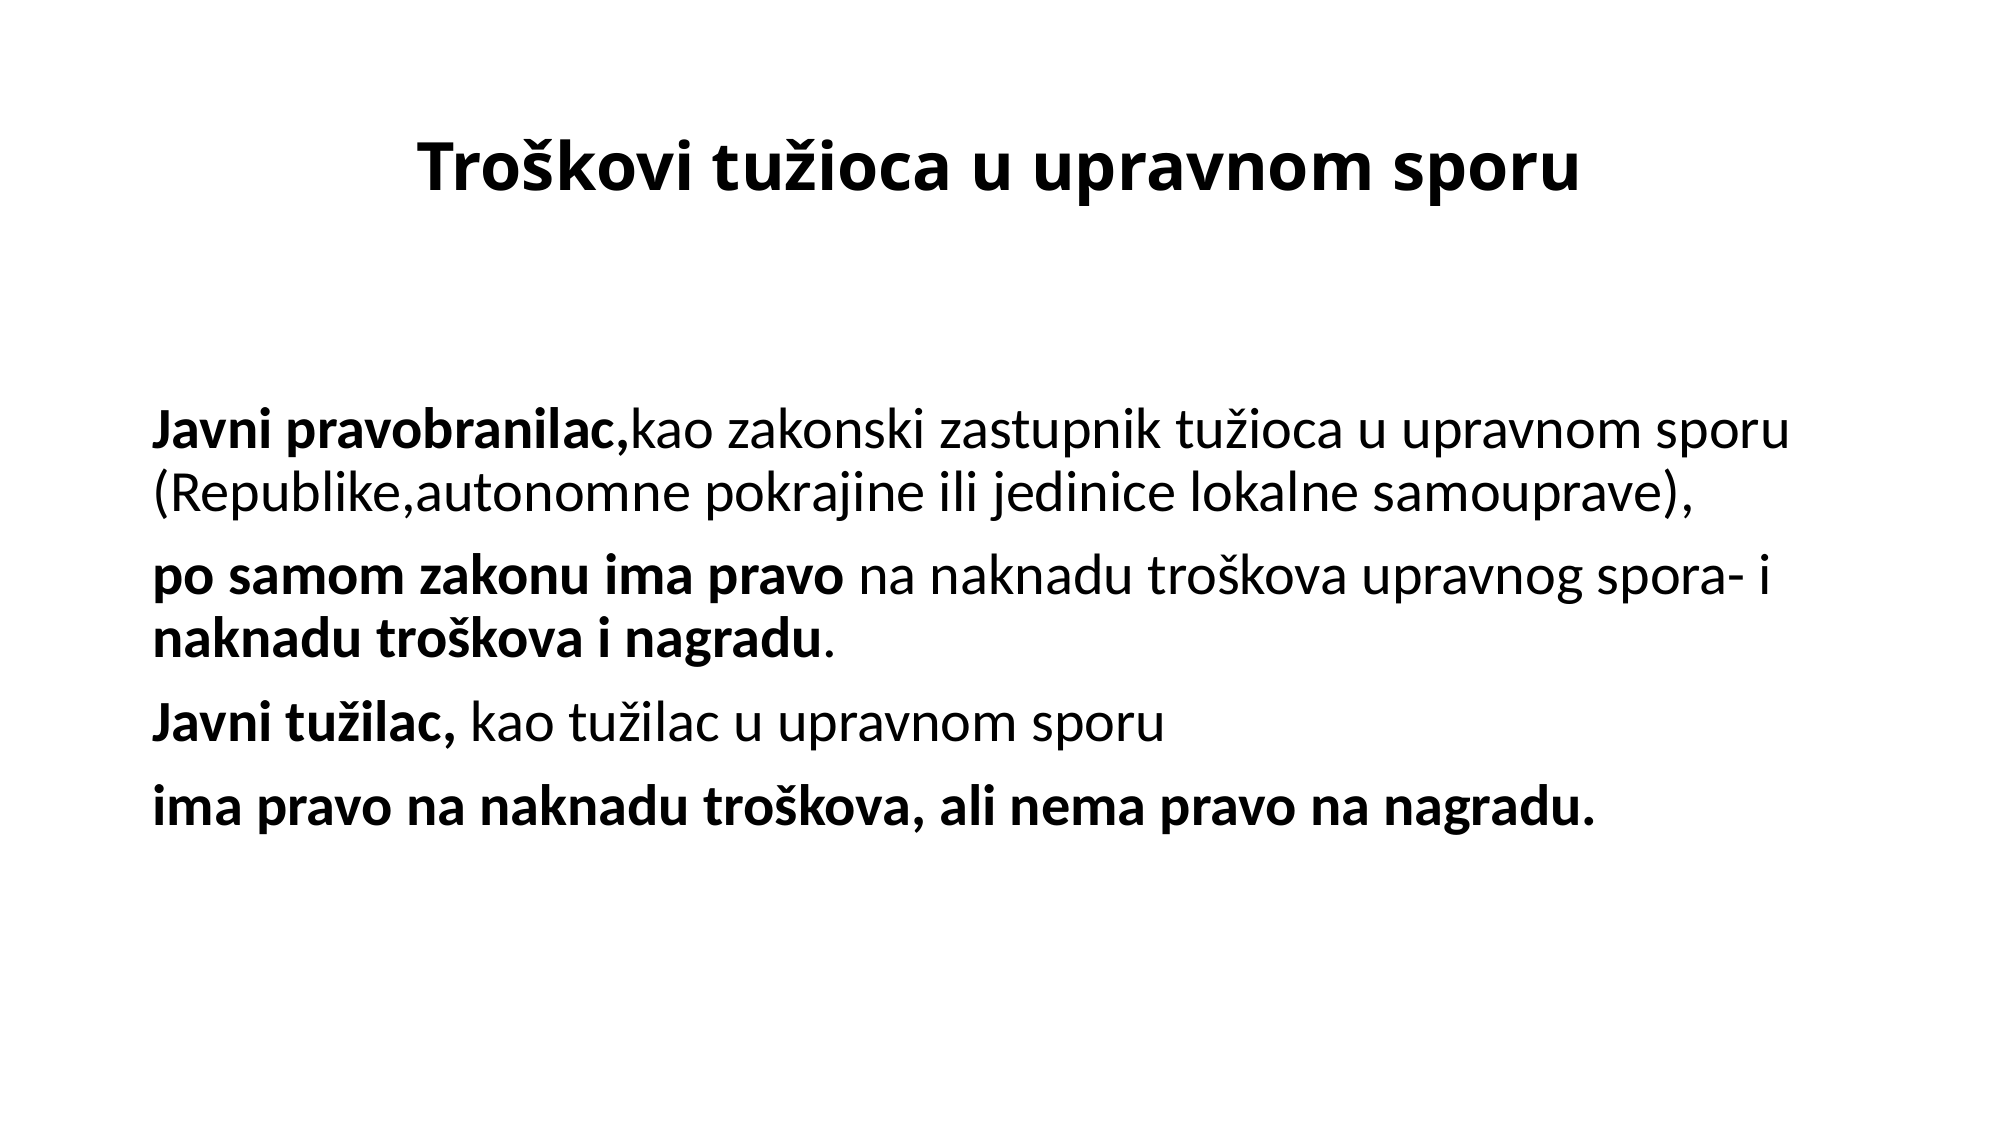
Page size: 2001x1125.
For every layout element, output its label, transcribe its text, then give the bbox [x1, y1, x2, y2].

list Javni pravobranilac,kao zakonski zastupnik tužioca u upravnom sporu (Republike,autonomne pokrajine ili jedinice lokalne samouprave), po samom zakonu ima pravo na naknadu troškova upravnog spora- i naknadu troškova i nagradu. Javni tužilac, kao tužilac u upravnom sporu ima pravo na naknadu troškova, ali nema pravo na nagradu. [137, 299, 1863, 1014]
title Troškovi tužioca u upravnom sporu [137, 59, 1863, 278]
